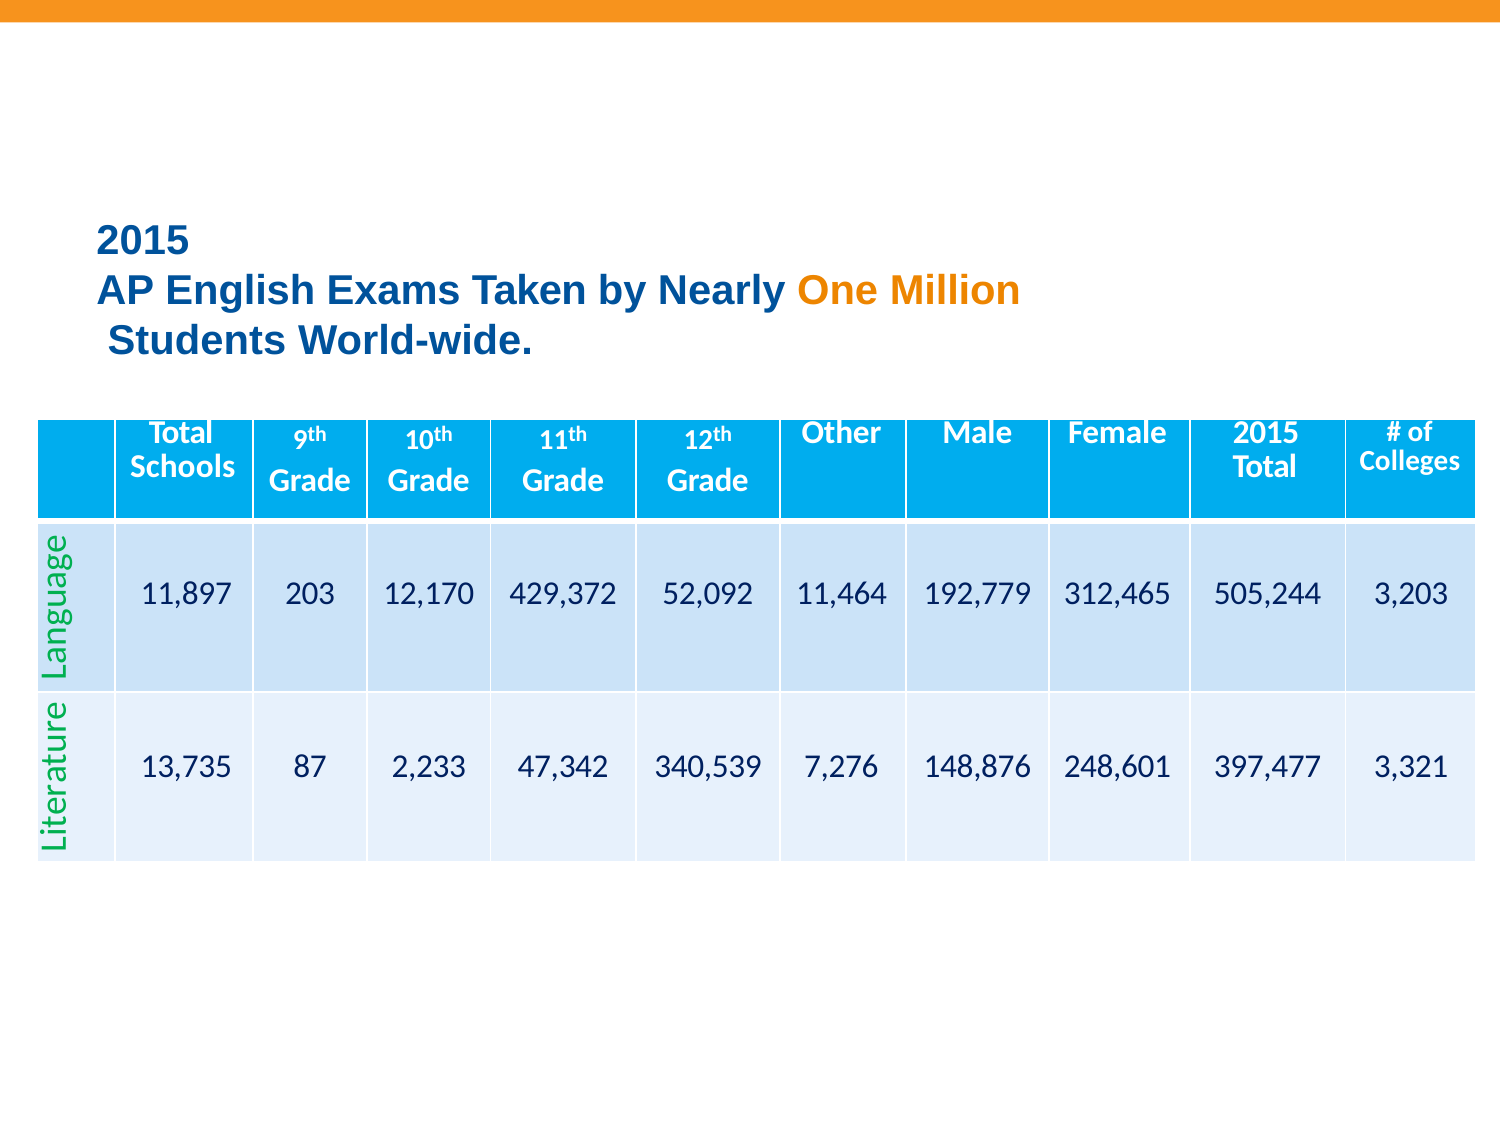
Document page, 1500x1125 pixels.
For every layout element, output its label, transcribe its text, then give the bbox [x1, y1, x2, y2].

table_header Other [781, 420, 905, 518]
table_header Male [907, 420, 1048, 518]
table_cell Language [38, 524, 114, 691]
table_cell 11,897 [116, 524, 252, 691]
table_cell 248,601 [1050, 693, 1189, 861]
table_cell 3,203 [1346, 524, 1475, 691]
table_header # of Colleges [1346, 420, 1475, 518]
table_cell 87 [254, 693, 366, 861]
title 2015 AP English Exams Taken by Nearly One Million Students World-wide. [94, 212, 1028, 401]
table_cell 52,092 [637, 524, 779, 691]
table_header 9th Grade [254, 420, 366, 518]
table_cell 192,779 [907, 524, 1048, 691]
table_header Total Schools [116, 420, 252, 518]
table_cell 505,244 [1191, 524, 1345, 691]
table_cell 429,372 [491, 524, 635, 691]
table_cell 7,276 [781, 693, 905, 861]
table_cell 13,735 [116, 693, 252, 861]
table_cell 47,342 [491, 693, 635, 861]
table_cell 12,170 [368, 524, 490, 691]
table_cell 148,876 [907, 693, 1048, 861]
table_cell 3,321 [1346, 693, 1475, 861]
table_cell 2,233 [368, 693, 490, 861]
table_header 11th Grade [491, 420, 635, 518]
table_cell 203 [254, 524, 366, 691]
table_cell Literature [38, 693, 114, 861]
table_header 2015 Total [1191, 420, 1345, 518]
table_cell 11,464 [781, 524, 905, 691]
table_header 12th Grade [637, 420, 779, 518]
table_header Female [1050, 420, 1189, 518]
table_cell 397,477 [1191, 693, 1345, 861]
table_cell 340,539 [637, 693, 779, 861]
table_header 10th Grade [368, 420, 490, 518]
table_cell 312,465 [1050, 524, 1189, 691]
table_header [38, 420, 114, 518]
